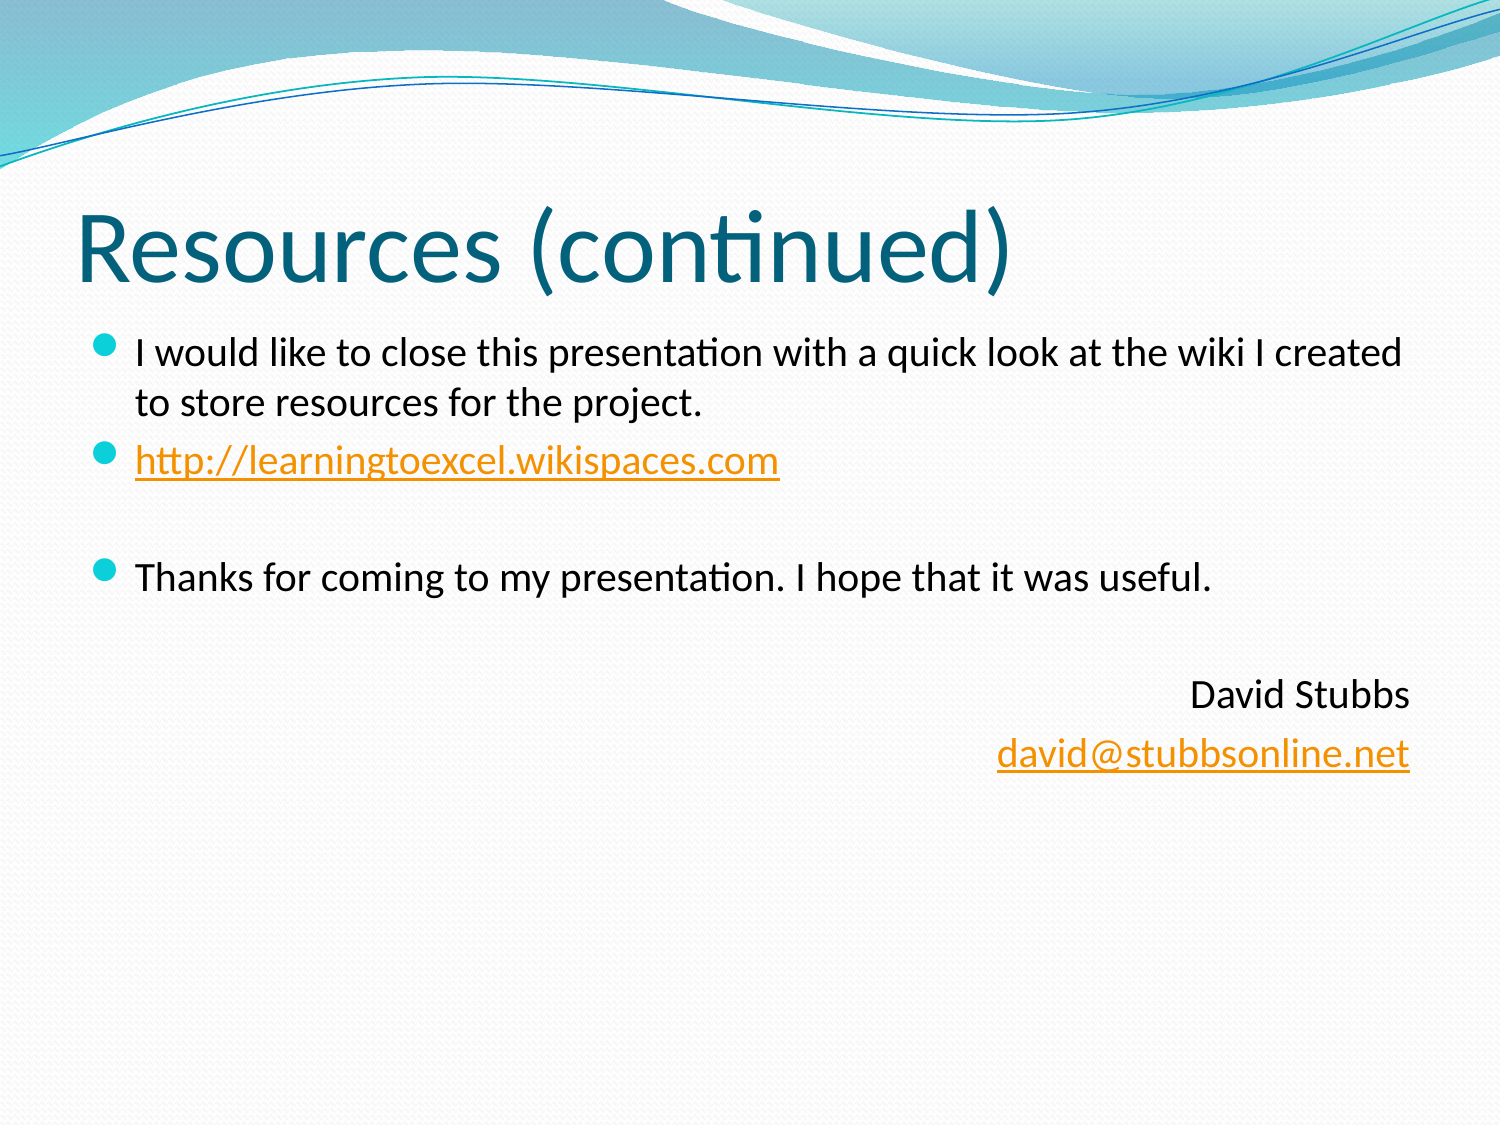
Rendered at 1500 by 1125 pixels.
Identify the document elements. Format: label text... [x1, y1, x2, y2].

title Resources (continued) [75, 115, 1425, 303]
list I would like to close this presentation with a quick look at the wiki I created to store resources for the project. http://learningtoexcel.wikispaces.com Thanks for coming to my presentation. I hope that it was useful. David Stubbs david@stubbsonline.net [75, 317, 1425, 1038]
